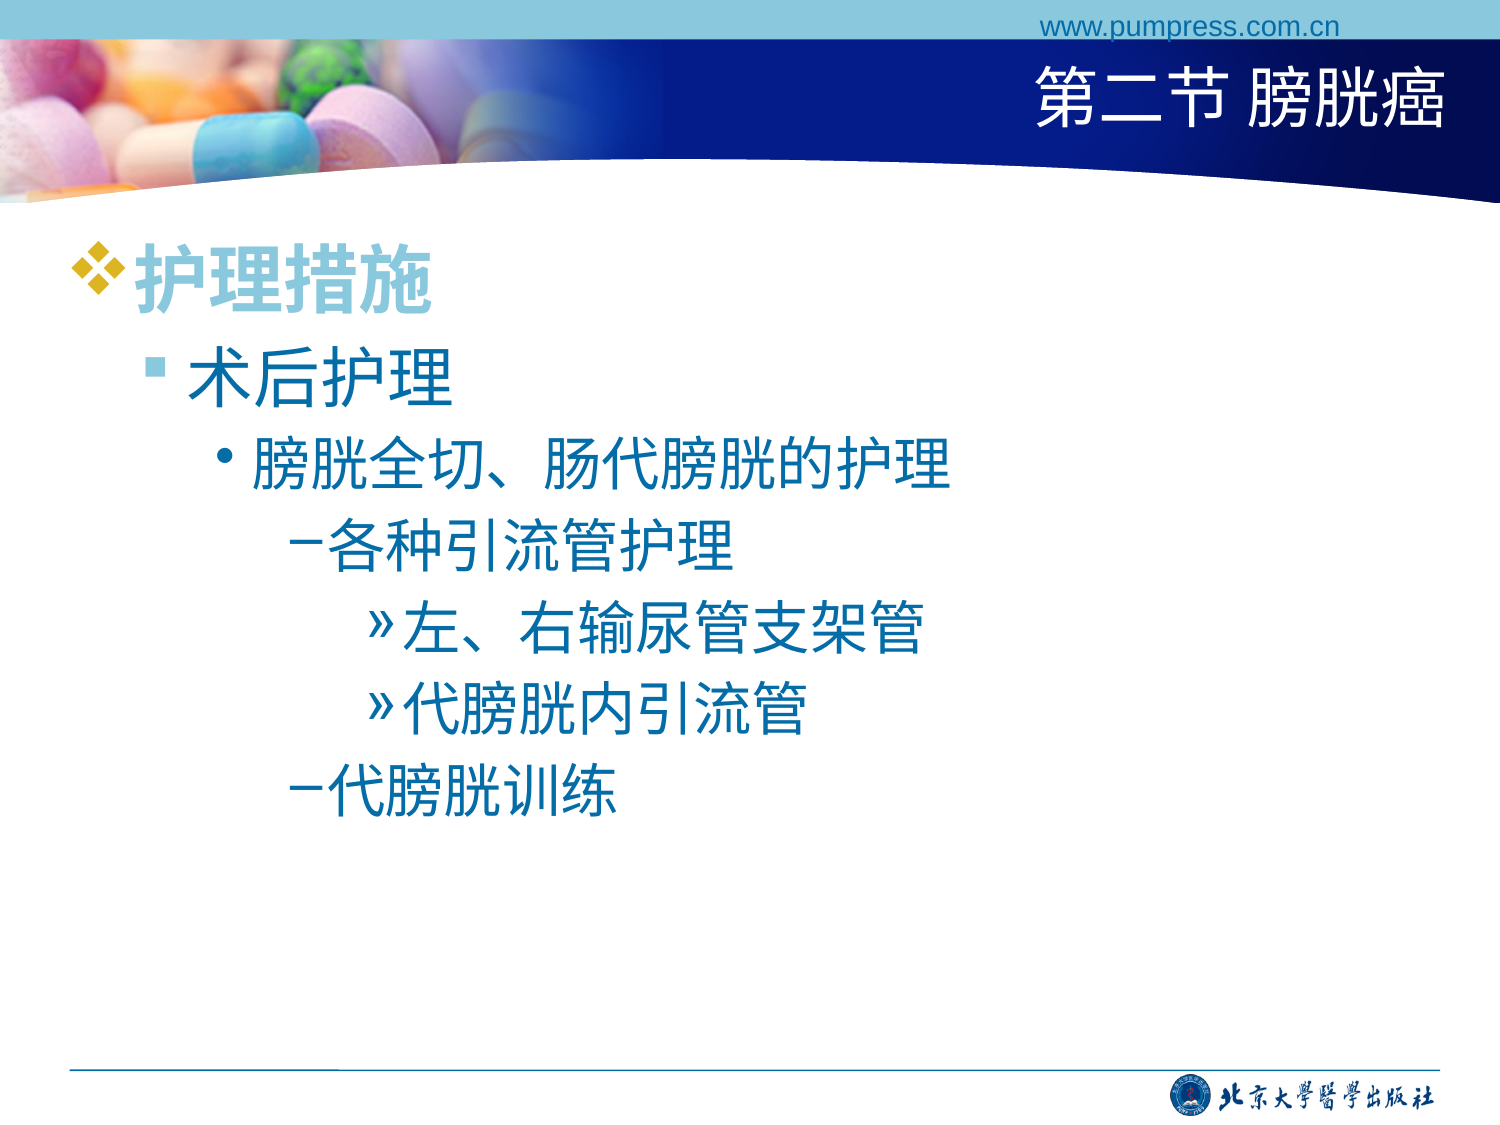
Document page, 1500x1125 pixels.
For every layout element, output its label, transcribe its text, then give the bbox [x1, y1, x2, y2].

picture [0, 40, 1500, 203]
slide_number www.pumpress.com.cn [1025, 0, 1463, 38]
list 护理措施 术后护理 膀胱全切、肠代膀胱的护理 各种引流管护理 左、右输尿管支架管 代膀胱内引流管 代膀胱训练 [49, 224, 1463, 1026]
title 第二节 膀胱癌 [137, 49, 1463, 143]
picture [1170, 1074, 1436, 1118]
